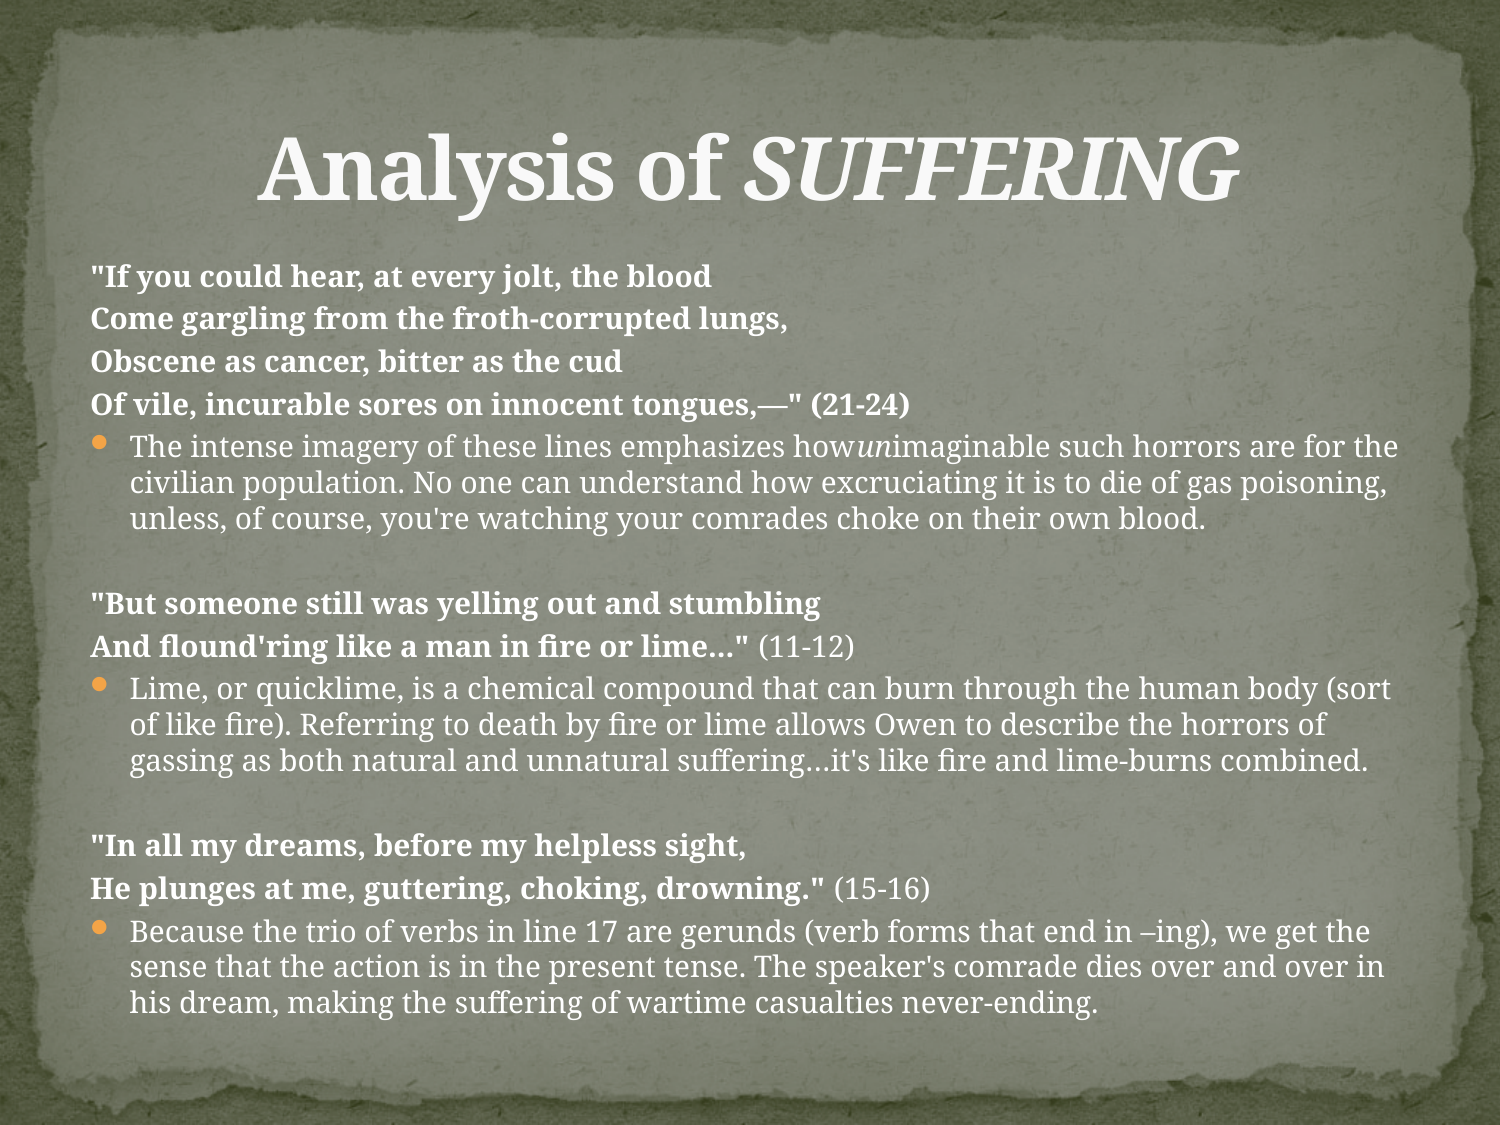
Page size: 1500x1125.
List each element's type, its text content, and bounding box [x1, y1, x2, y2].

list "If you could hear, at every jolt, the blood Come gargling from the froth-corrupted lungs, Obscene as cancer, bitter as the cud Of vile, incurable sores on innocent tongues,—" (21-24) The intense imagery of these lines emphasizes howunimaginable such horrors are for the civilian population. No one can understand how excruciating it is to die of gas poisoning, unless, of course, you're watching your comrades choke on their own blood. "But someone still was yelling out and stumbling And flound'ring like a man in fire or lime..." (11-12) Lime, or quicklime, is a chemical compound that can burn through the human body (sort of like fire). Referring to death by fire or lime allows Owen to describe the horrors of gassing as both natural and unnatural suffering…it's like fire and lime-burns combined. "In all my dreams, before my helpless sight, He plunges at me, guttering, choking, drowning." (15-16) Because the trio of verbs in line 17 are gerunds (verb forms that end in –ing), we get the sense that the action is in the present tense. The speaker's comrade dies over and over in his dream, making the suffering of wartime casualties never-ending. [74, 249, 1426, 1059]
title Analysis of SUFFERING [74, 24, 1425, 225]
